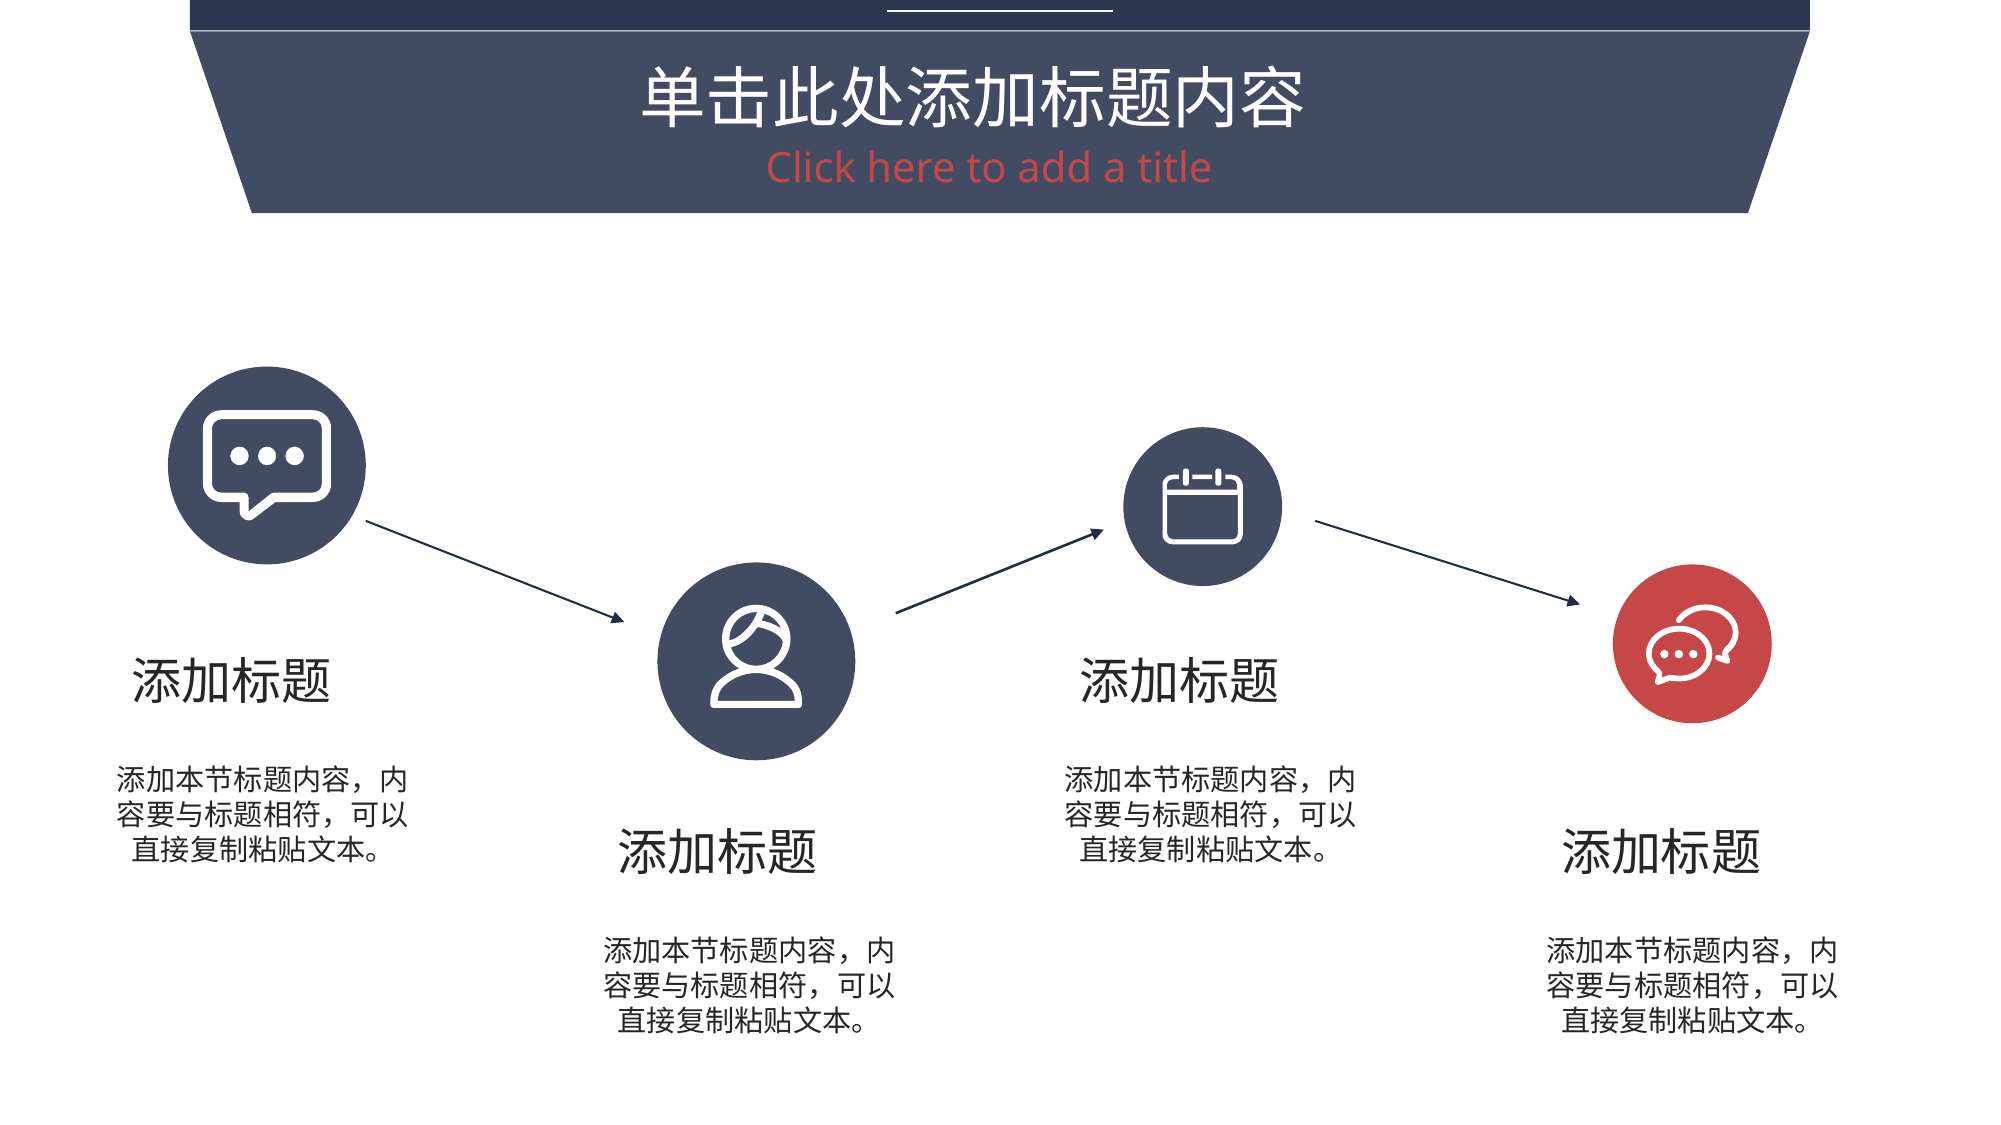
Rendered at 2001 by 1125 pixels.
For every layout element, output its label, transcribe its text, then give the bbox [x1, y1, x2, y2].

text_box 添加标题 [602, 813, 896, 889]
text_box 添加本节标题内容，内容要与标题相符，可以直接复制粘贴文本。 [1048, 753, 1373, 874]
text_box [365, 520, 625, 623]
text_box 添加本节标题内容，内容要与标题相符，可以直接复制粘贴文本。 [587, 924, 912, 1045]
text_box 添加本节标题内容，内容要与标题相符，可以直接复制粘贴文本。 [101, 753, 426, 874]
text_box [1612, 564, 1772, 724]
text_box 添加标题 [1064, 642, 1358, 717]
text_box 添加标题 [1546, 813, 1840, 889]
text_box 添加本节标题内容，内容要与标题相符，可以直接复制粘贴文本。 [1530, 924, 1855, 1045]
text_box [657, 562, 856, 761]
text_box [895, 529, 1104, 614]
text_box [1315, 520, 1580, 605]
text_box 添加标题 [116, 642, 410, 717]
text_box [1123, 427, 1283, 587]
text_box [167, 366, 366, 565]
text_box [189, 0, 1810, 213]
